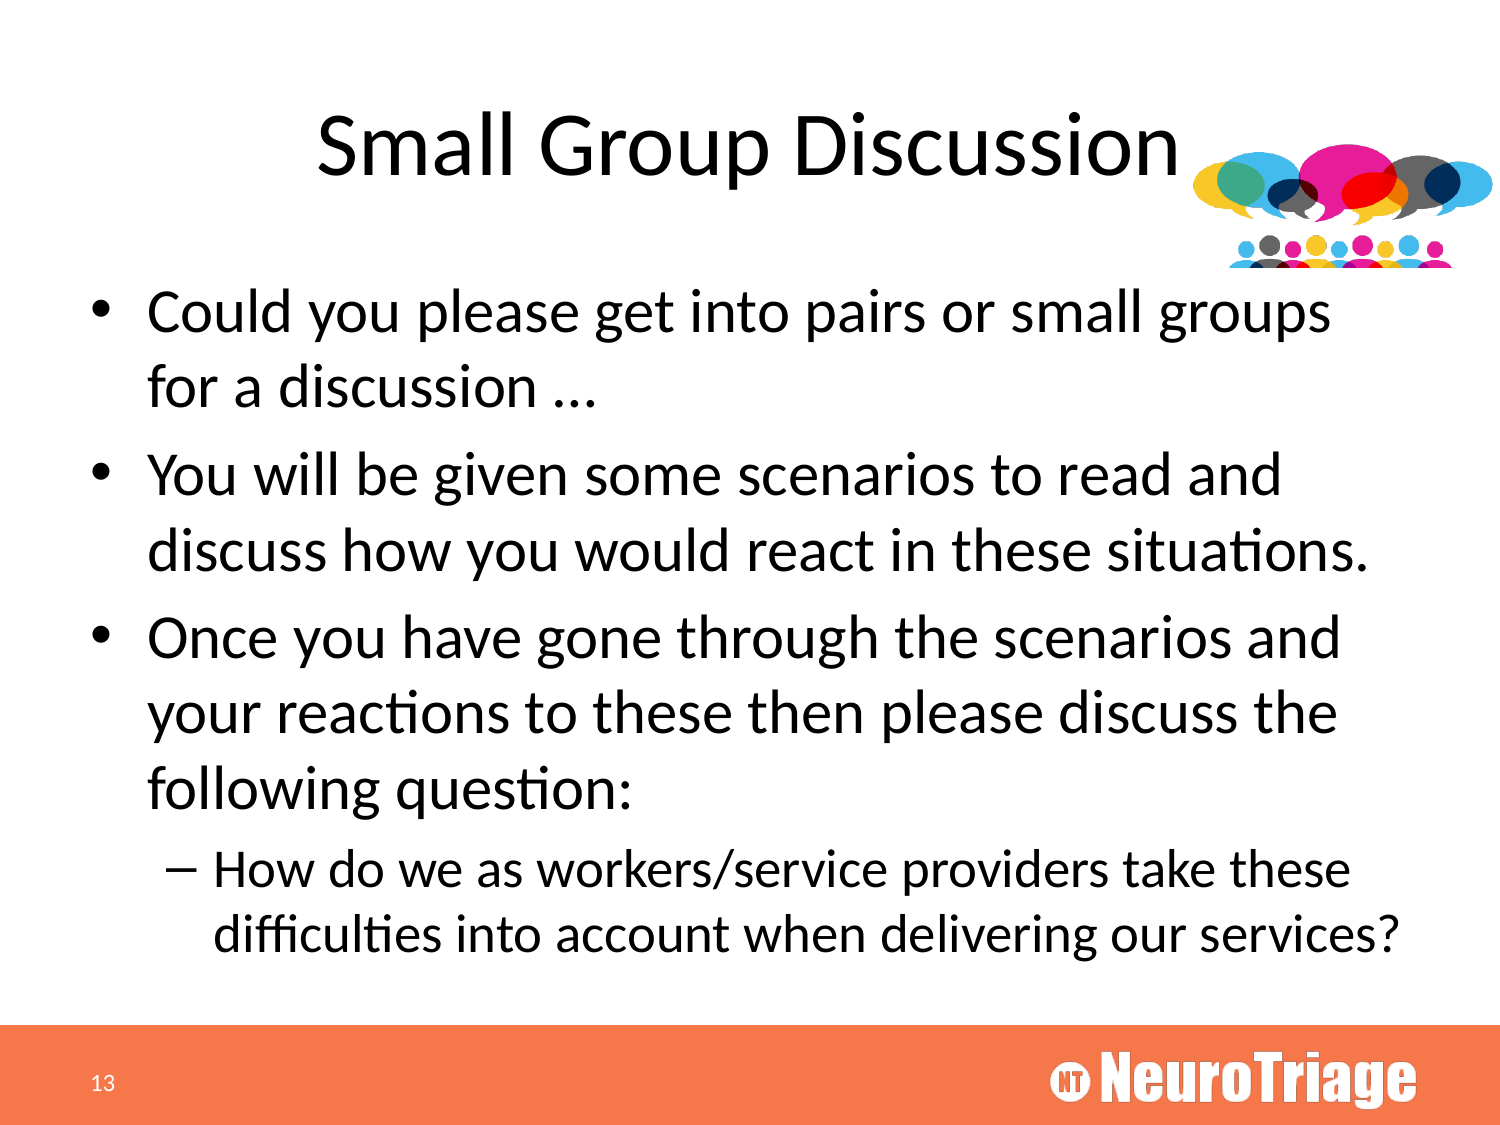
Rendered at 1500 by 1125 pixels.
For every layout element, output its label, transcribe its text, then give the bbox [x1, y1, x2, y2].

list Could you please get into pairs or small groups for a discussion … You will be given some scenarios to read and discuss how you would react in these situations. Once you have gone through the scenarios and your reactions to these then please discuss the following question: How do we as workers/service providers take these difficulties into account when delivering our services? [75, 262, 1425, 1005]
picture [1037, 1030, 1425, 1125]
slide_number 13 [75, 1051, 425, 1112]
picture [1186, 139, 1500, 269]
title Small Group Discussion [75, 45, 1425, 233]
